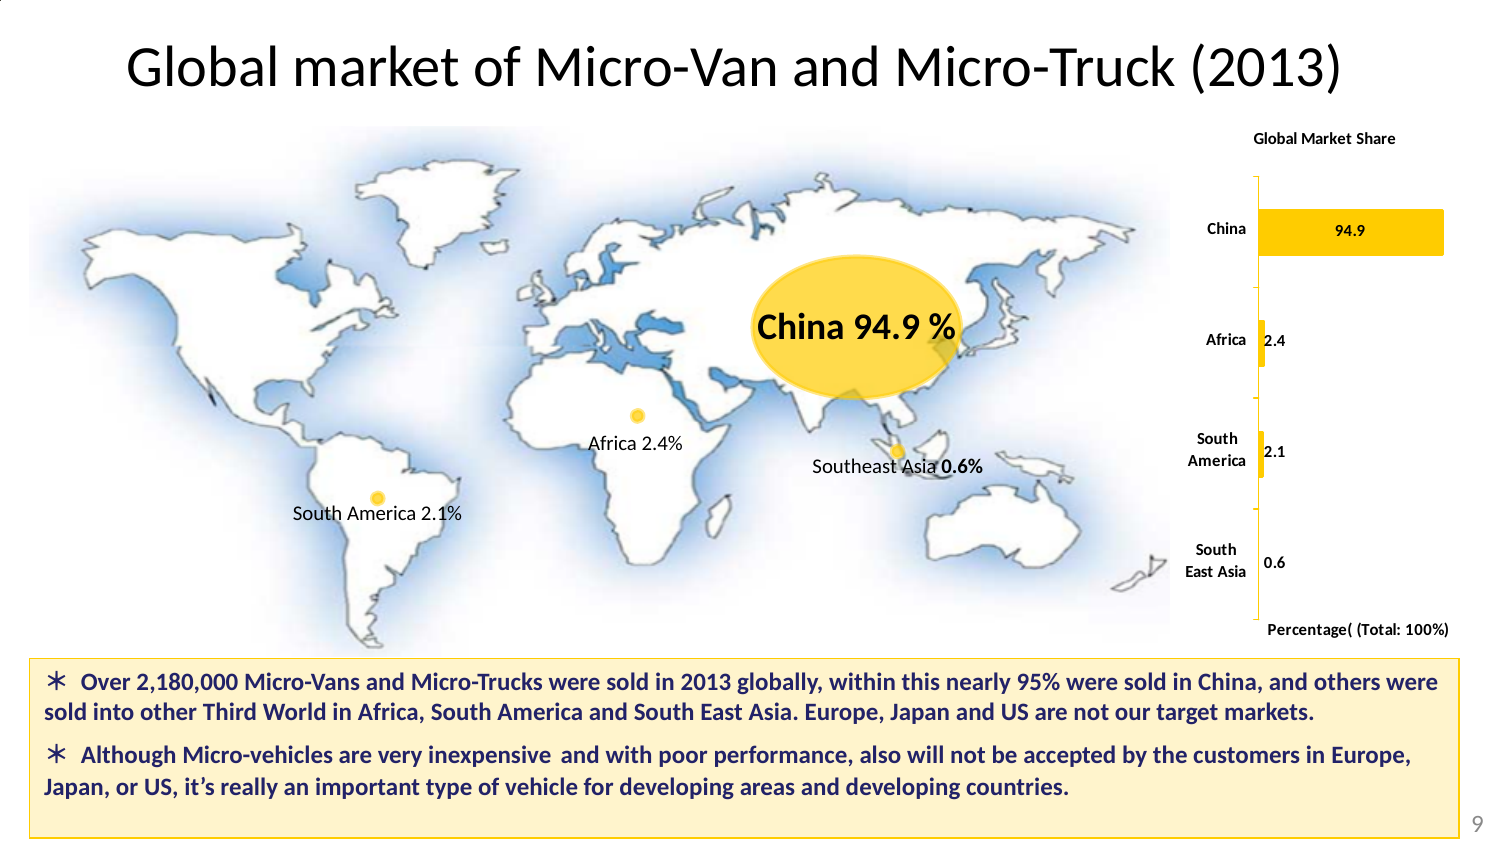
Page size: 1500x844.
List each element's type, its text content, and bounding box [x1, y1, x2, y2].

text_box ＊ Over 2,180,000 Micro-Vans and Micro-Trucks were sold in 2013 globally, within this nearly 95% were sold in China, and others were sold into other Third World in Africa, South America and South East Asia. Europe, Japan and US are not our target markets. ＊ Although Micro-vehicles are very inexpensive and with poor performance, also will not be accepted by the customers in Europe, Japan, or US, it’s really an important type of vehicle for developing areas and developing countries. [29, 658, 1459, 838]
text_box Global market of Micro-Van and Micro-Truck (2013) [0, 18, 1471, 109]
text_box 9 [1442, 802, 1499, 843]
picture [1163, 126, 1473, 647]
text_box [29, 126, 1182, 657]
